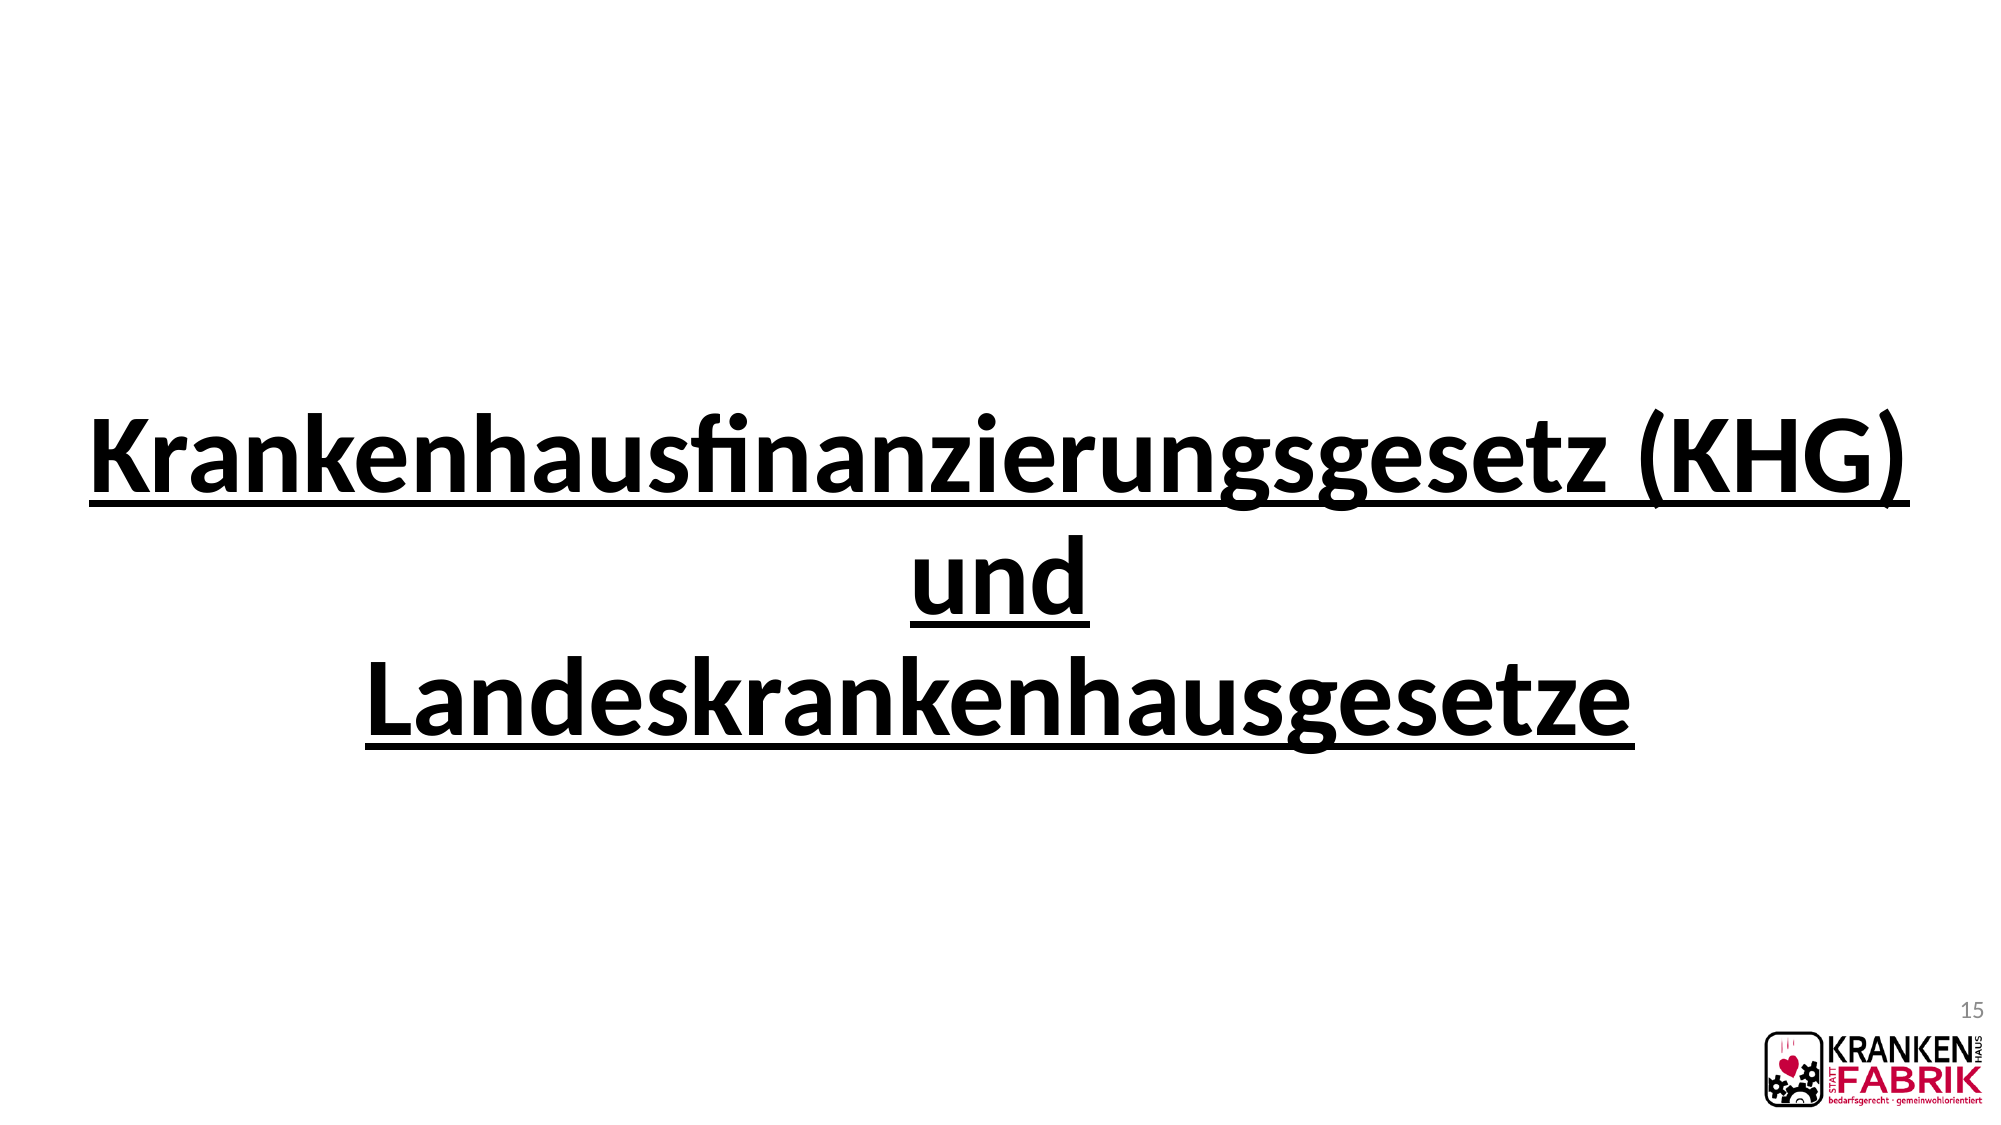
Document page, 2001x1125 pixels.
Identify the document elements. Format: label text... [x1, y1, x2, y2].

slide_number 15 [1550, 979, 2000, 1039]
picture [1746, 1039, 2000, 1125]
title Krankenhausfinanzierungsgesetz (KHG) und Landeskrankenhausgesetze [62, 469, 1938, 687]
